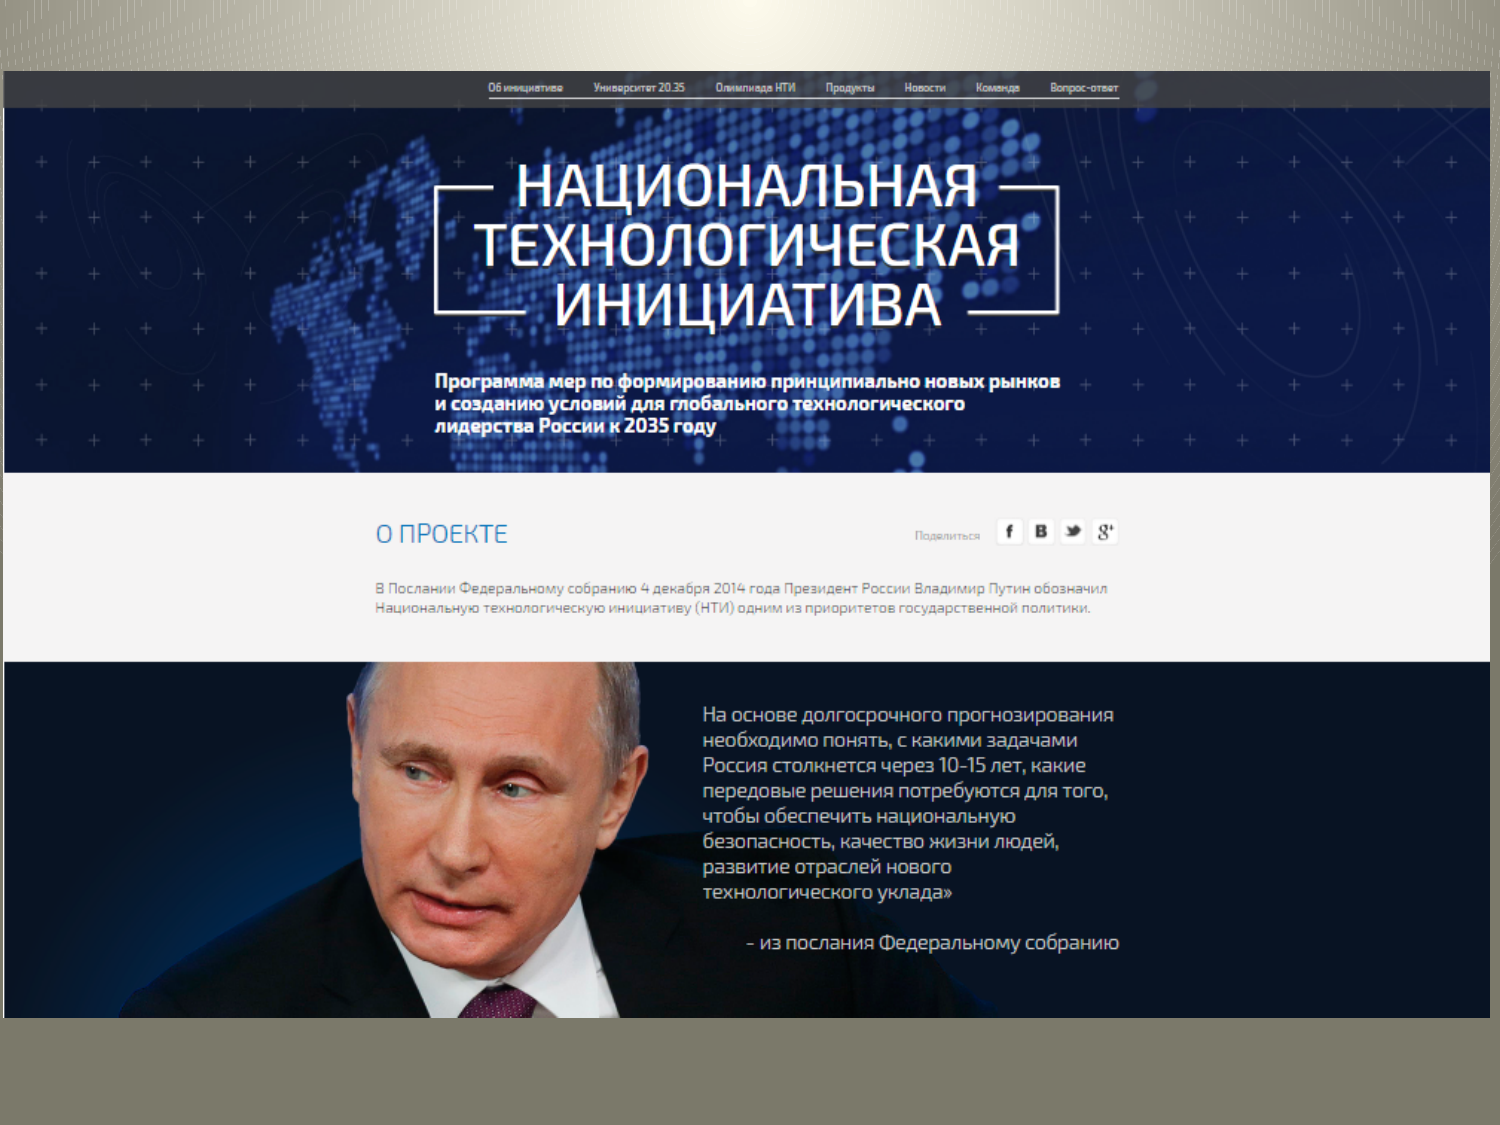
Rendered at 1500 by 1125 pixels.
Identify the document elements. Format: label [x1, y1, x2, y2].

picture [2, 71, 1491, 1018]
